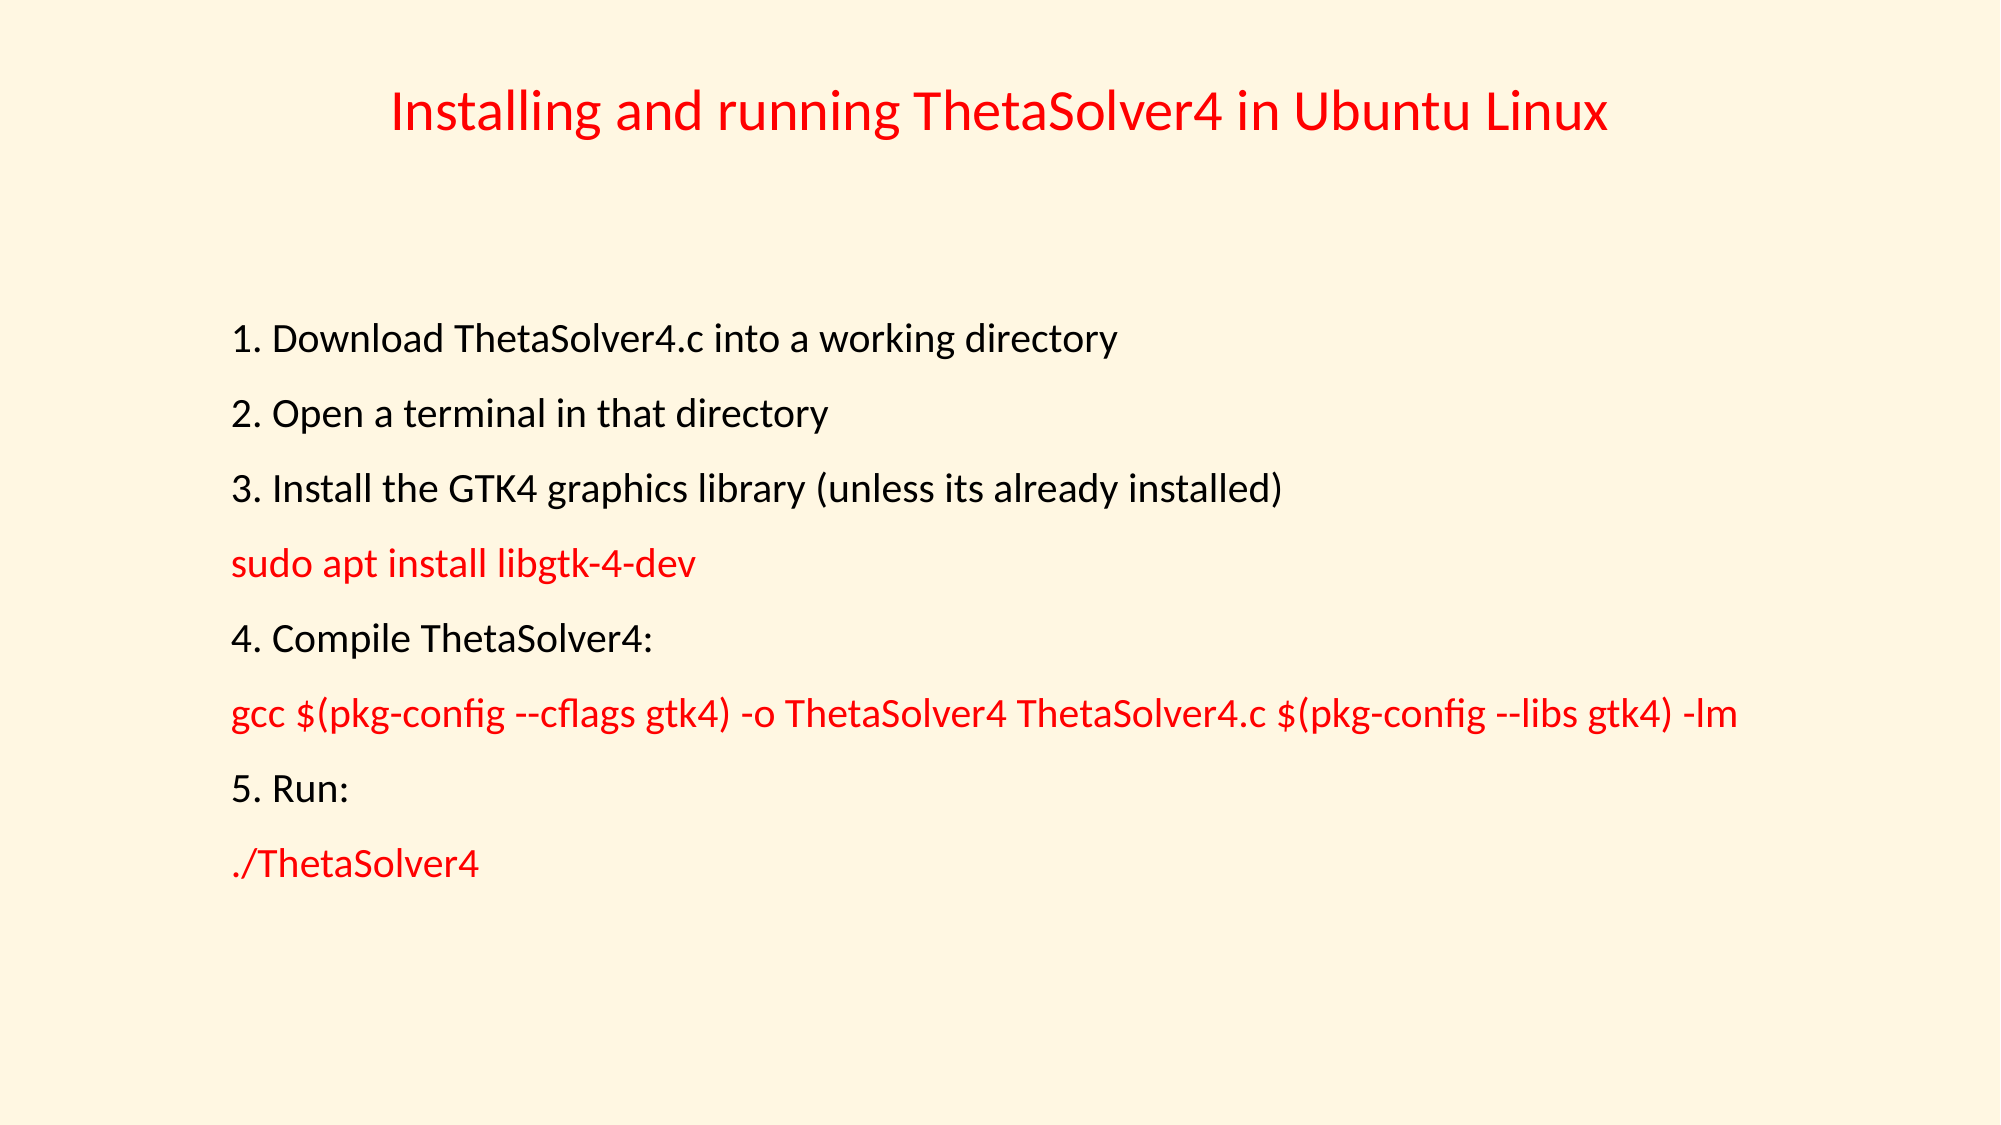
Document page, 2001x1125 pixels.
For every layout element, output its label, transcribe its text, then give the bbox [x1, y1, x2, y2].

text_box 1. Download ThetaSolver4.c into a working directory 2. Open a terminal in that directory 3. Install the GTK4 graphics library (unless its already installed) sudo apt install libgtk-4-dev 4. Compile ThetaSolver4: gcc $(pkg-config --cflags gtk4) -o ThetaSolver4 ThetaSolver4.c $(pkg-config --libs gtk4) -lm 5. Run: ./ThetaSolver4 [216, 278, 1755, 893]
text_box Installing and running ThetaSolver4 in Ubuntu Linux [375, 65, 1625, 150]
